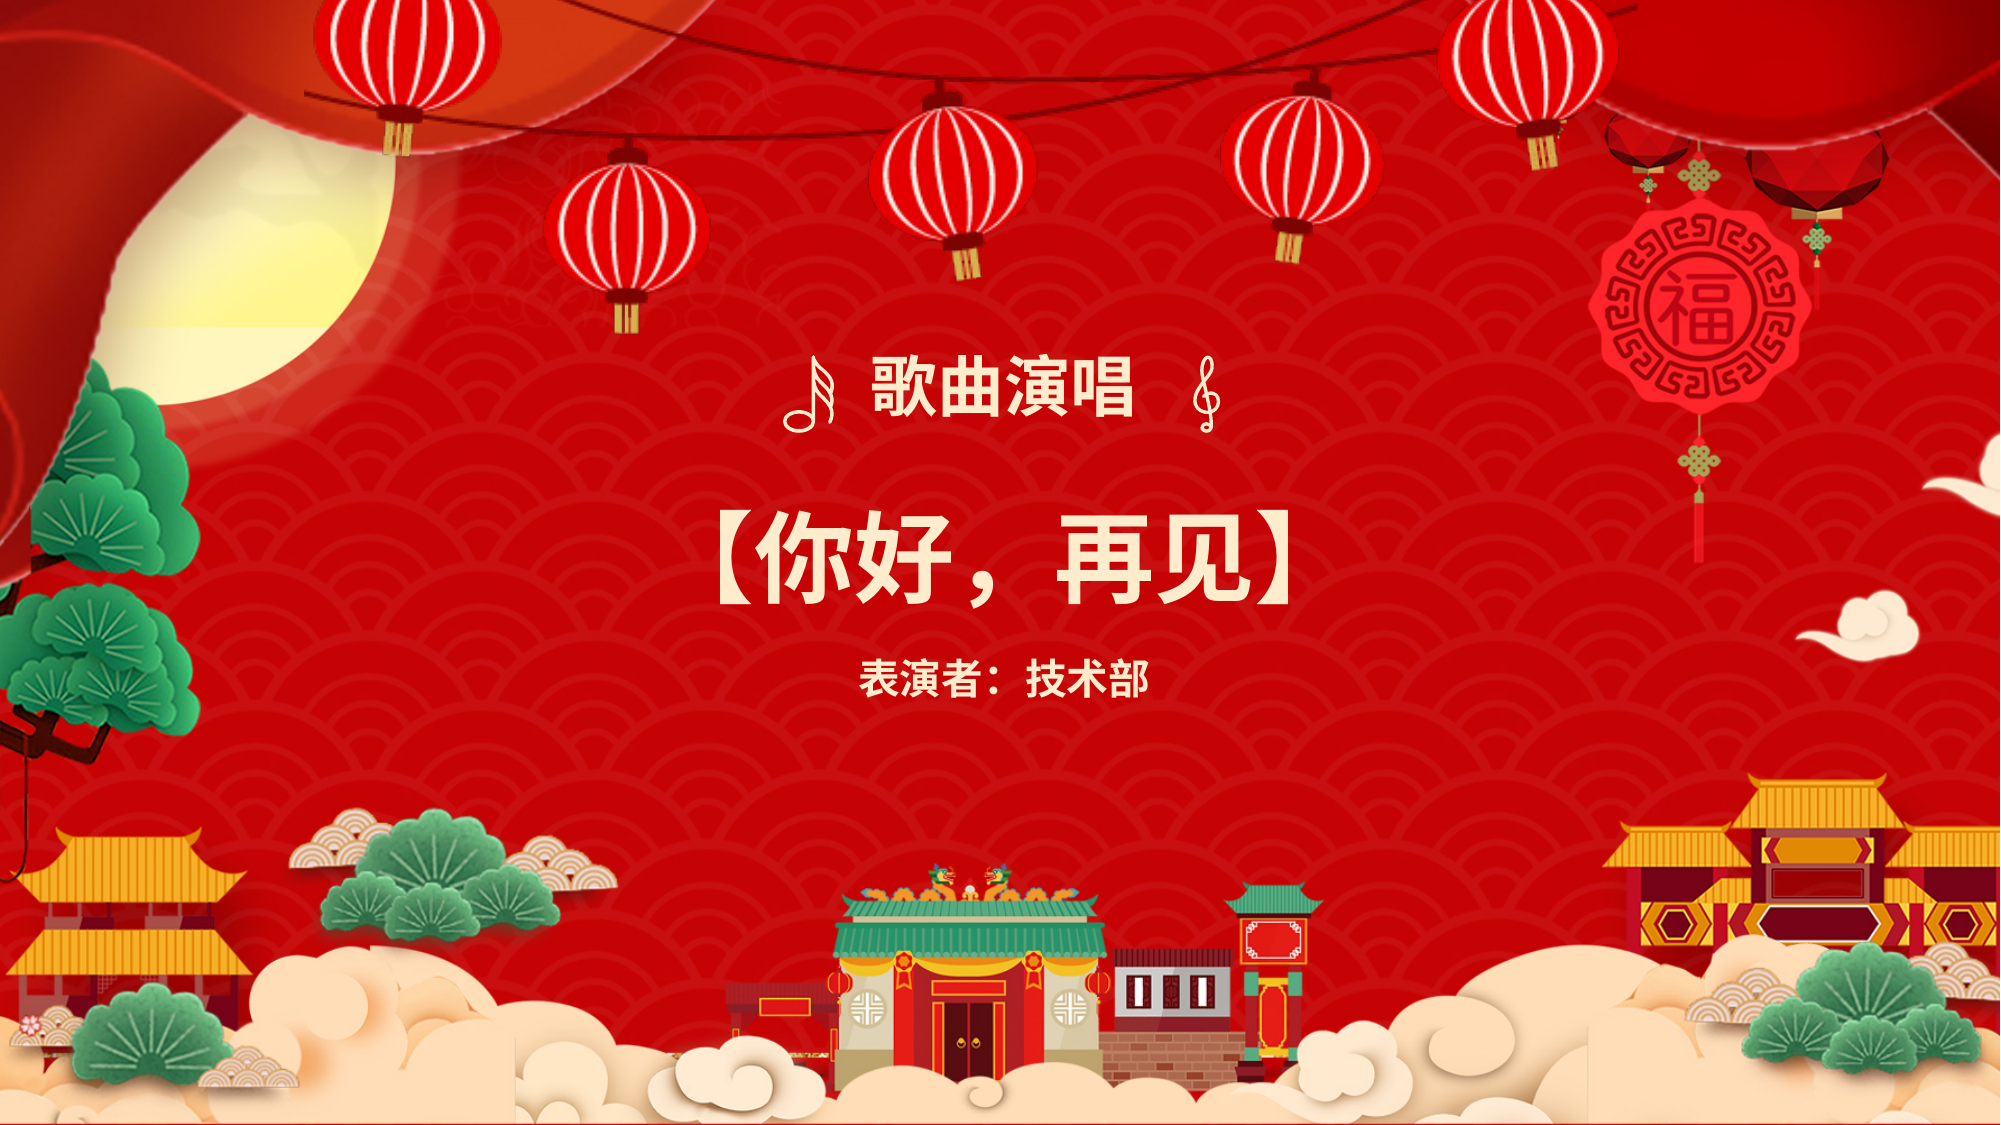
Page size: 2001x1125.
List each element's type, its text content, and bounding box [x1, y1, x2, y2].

text_box [781, 353, 835, 434]
text_box [1192, 354, 1222, 434]
text_box 歌曲演唱 [617, 337, 1391, 433]
text_box 【你好，再见】 [397, 488, 1611, 624]
text_box 表演者：技术部 [617, 645, 1391, 710]
picture [0, 0, 2000, 1125]
